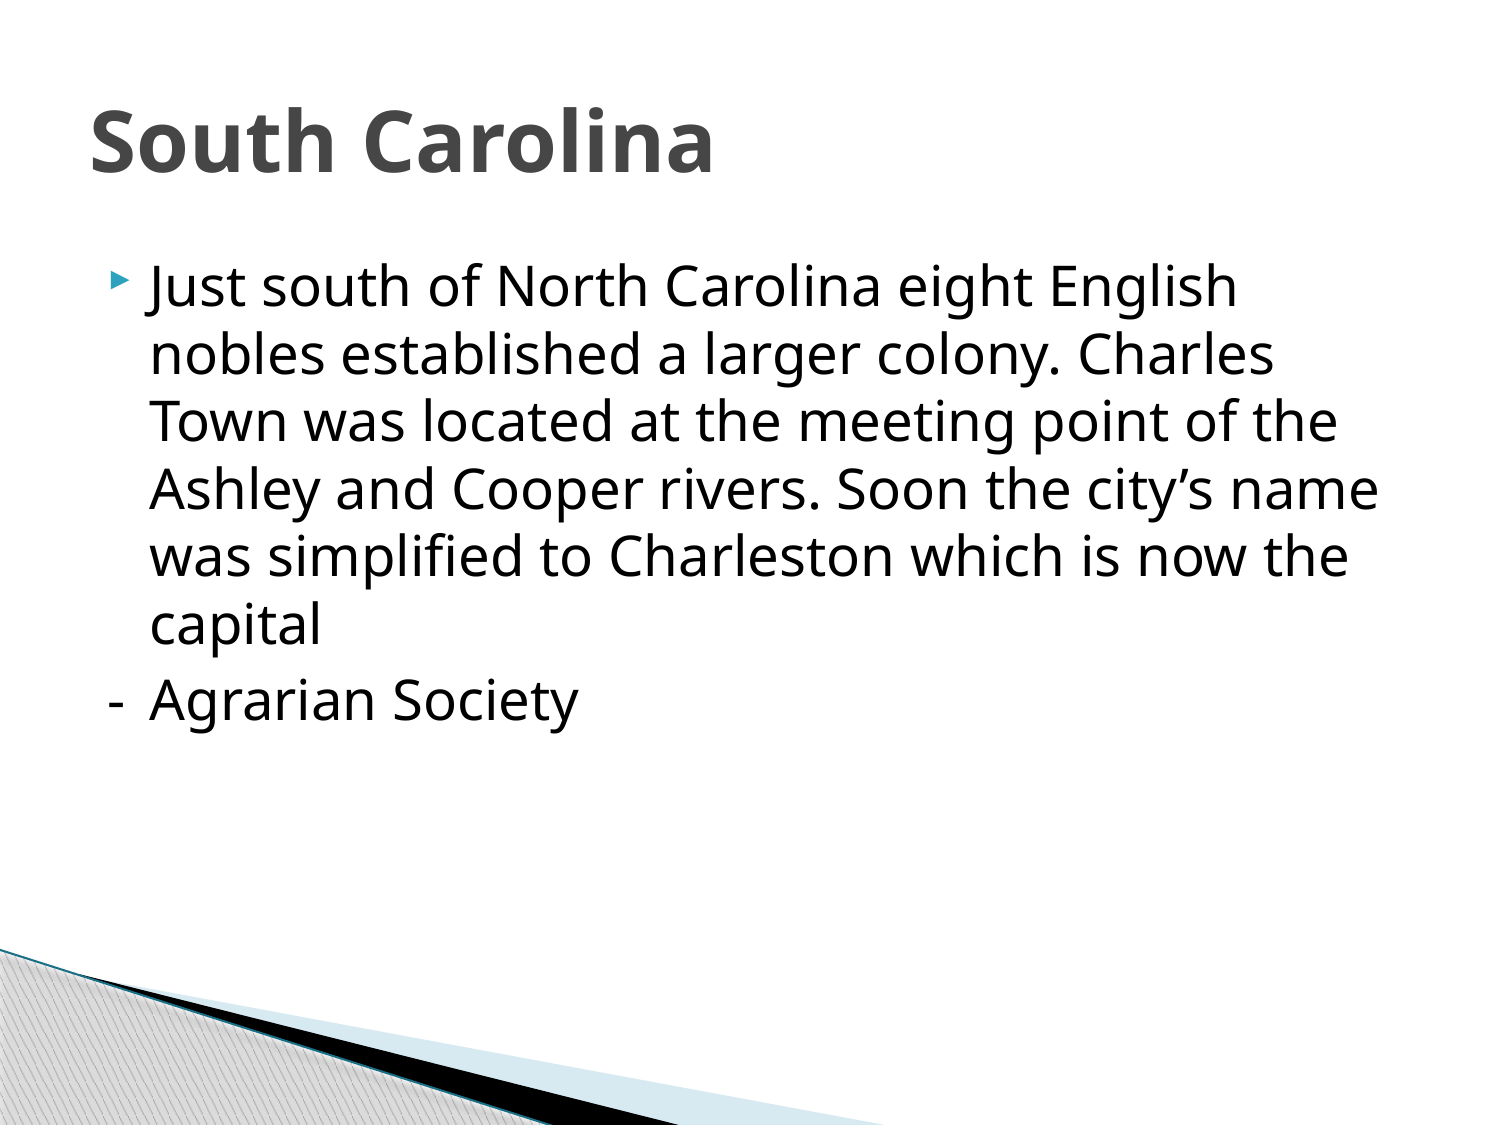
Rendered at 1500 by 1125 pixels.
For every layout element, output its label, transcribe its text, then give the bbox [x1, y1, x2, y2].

list Just south of North Carolina eight English nobles established a larger colony. Charles Town was located at the meeting point of the Ashley and Cooper rivers. Soon the city’s name was simplified to Charleston which is now the capital - Agrarian Society [75, 243, 1425, 986]
title South Carolina [75, 45, 1425, 233]
